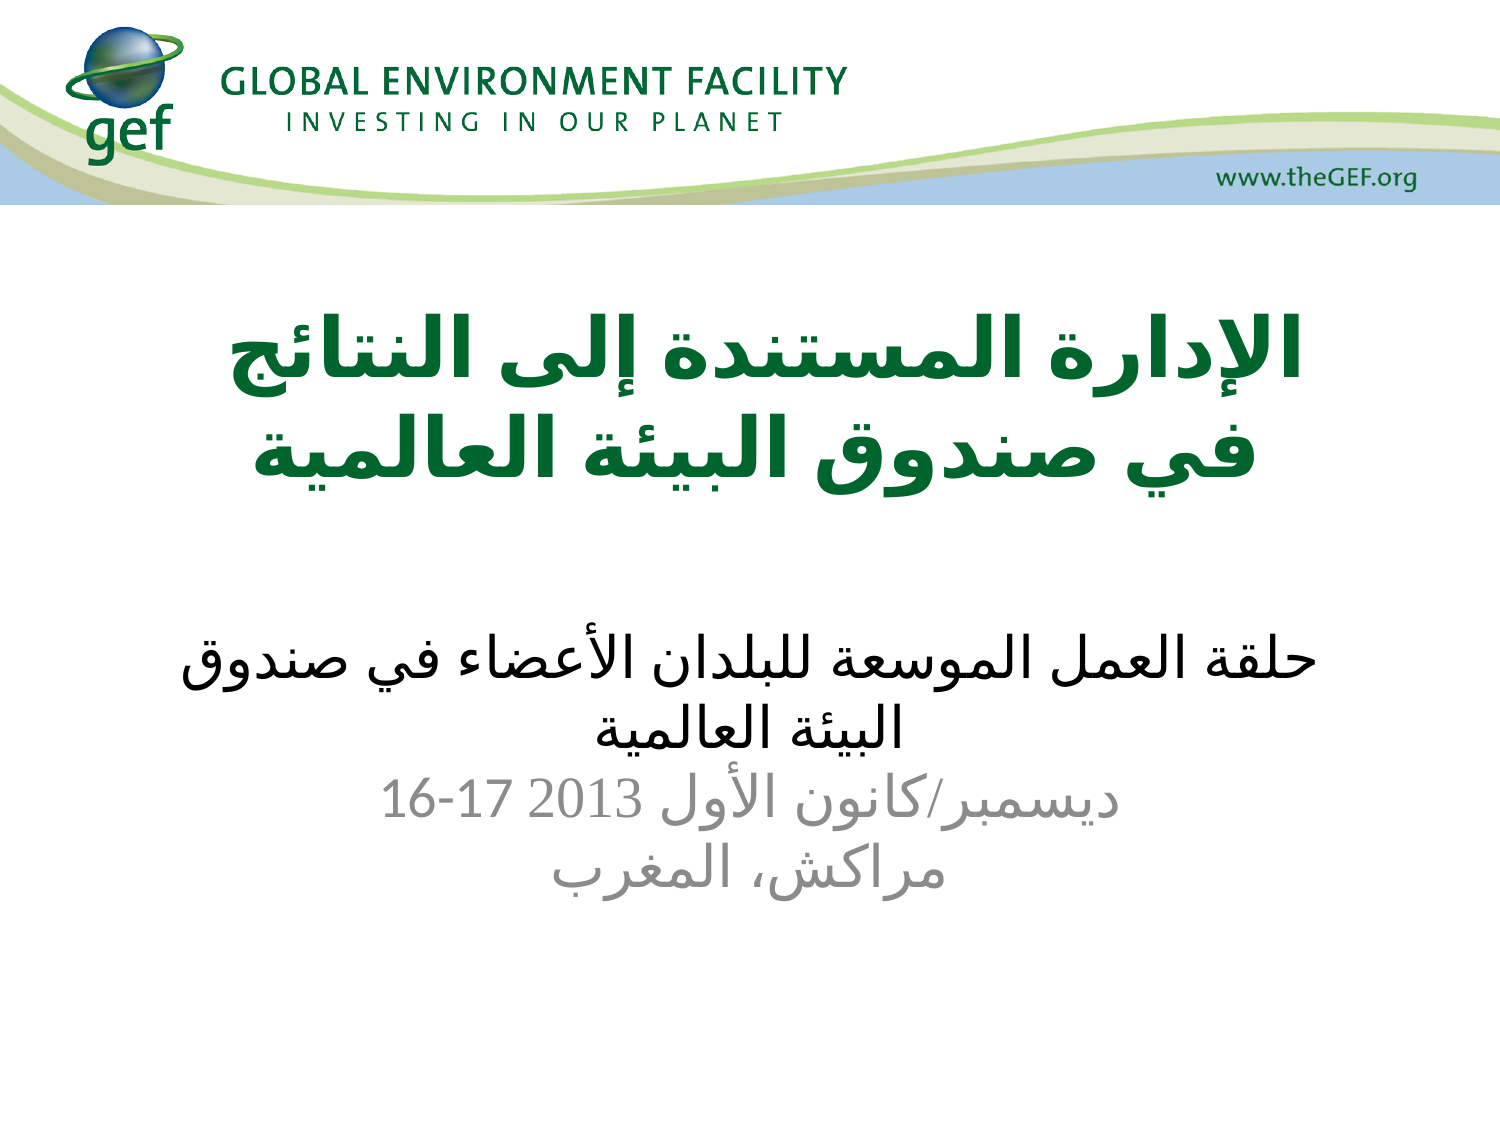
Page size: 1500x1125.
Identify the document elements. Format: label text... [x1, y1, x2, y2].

title الإدارة المستندة إلى النتائج في صندوق البيئة العالمية [74, 299, 1438, 488]
picture [0, 0, 1500, 205]
subtitle حلقة العمل الموسعة للبلدان الأعضاء في صندوق البيئة العالمية 16-17 ديسمبر/كانون الأول 2013 مراكش، المغرب [149, 612, 1351, 951]
